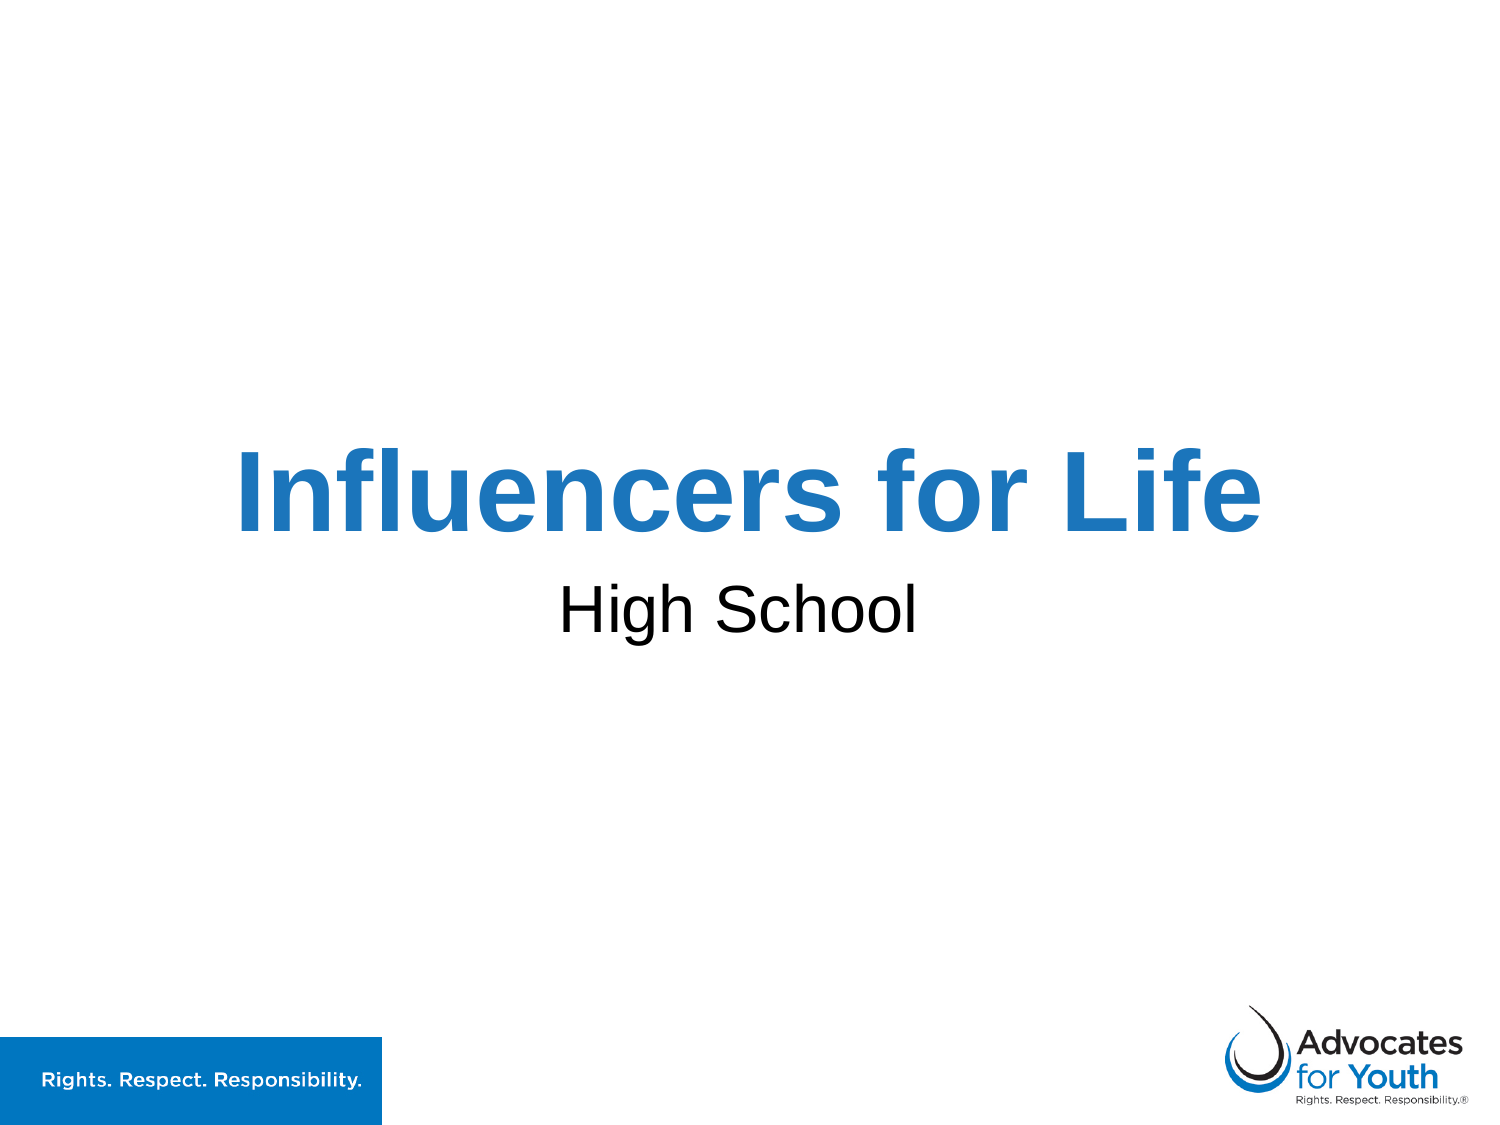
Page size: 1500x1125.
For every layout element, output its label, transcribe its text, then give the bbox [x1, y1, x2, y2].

picture [1200, 990, 1500, 1125]
picture [0, 1037, 382, 1125]
title Influencers for Life [112, 377, 1388, 619]
subtitle High School [213, 567, 1264, 856]
